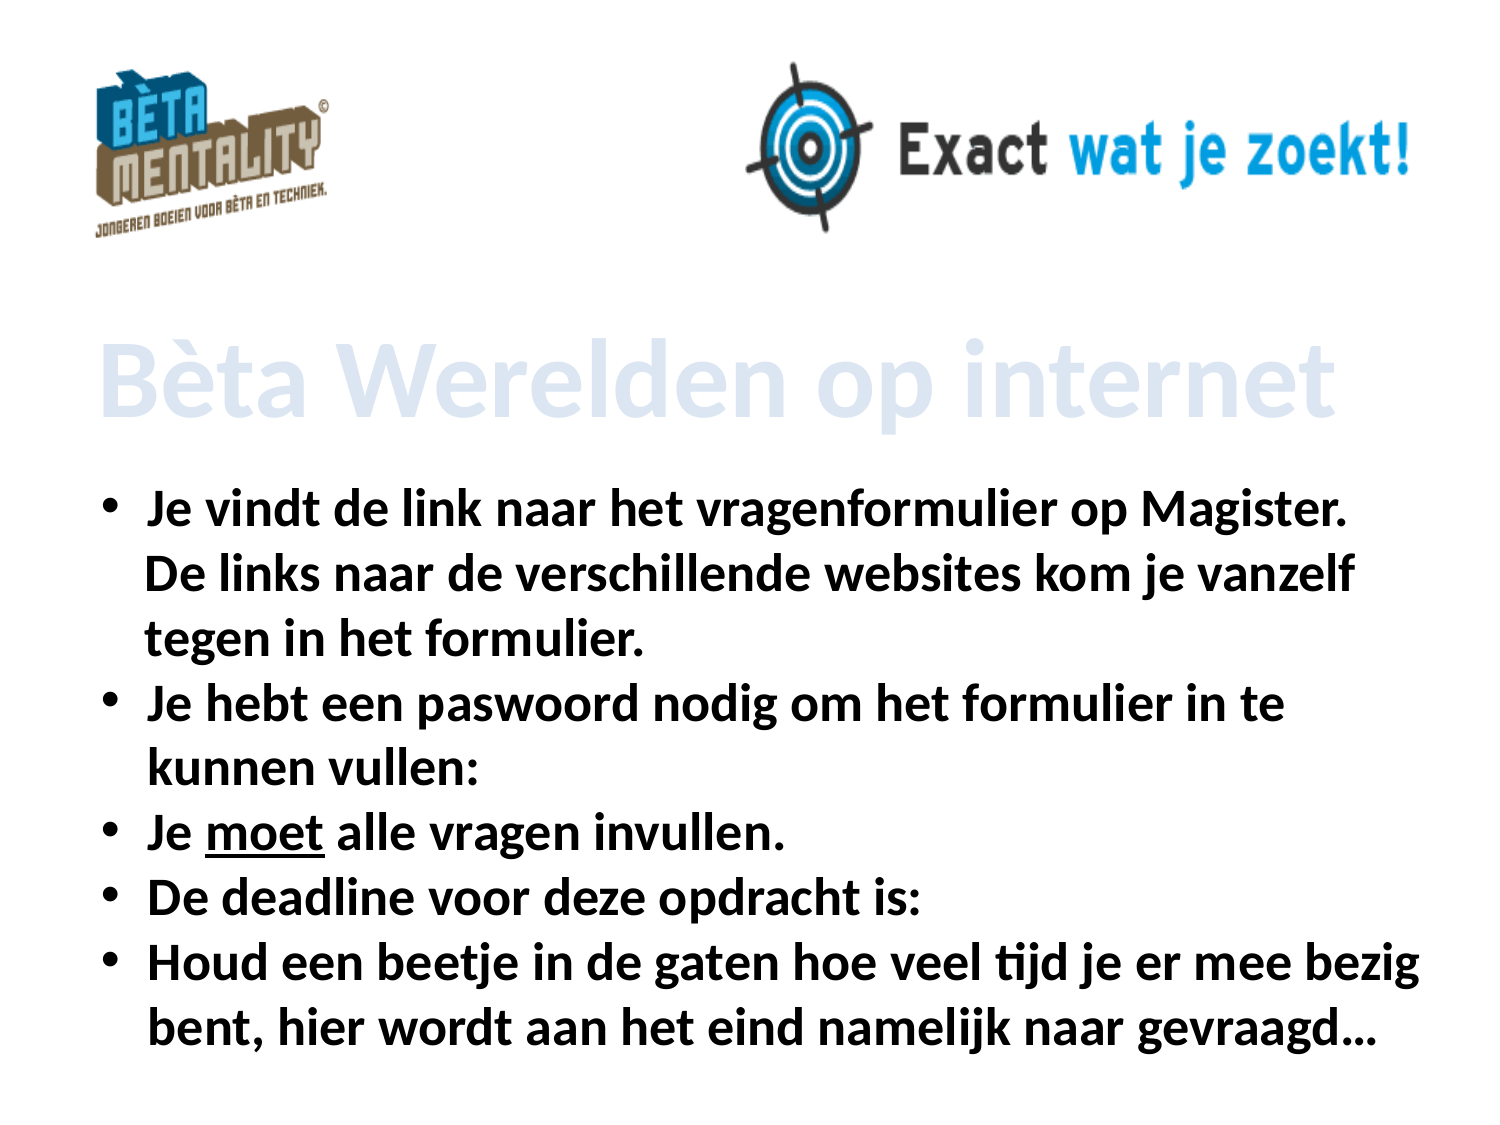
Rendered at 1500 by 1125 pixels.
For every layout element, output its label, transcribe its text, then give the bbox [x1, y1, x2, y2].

picture [76, 54, 368, 260]
picture [744, 54, 1417, 241]
text_box Je vindt de link naar het vragenformulier op Magister. De links naar de verschillende websites kom je vanzelf tegen in het formulier. Je hebt een paswoord nodig om het formulier in te kunnen vullen: Je moet alle vragen invullen. De deadline voor deze opdracht is: Houd een beetje in de gaten hoe veel tijd je er mee bezig bent, hier wordt aan het eind namelijk naar gevraagd… [86, 464, 1459, 1064]
text_box Bèta Werelden op internet [82, 297, 1355, 448]
